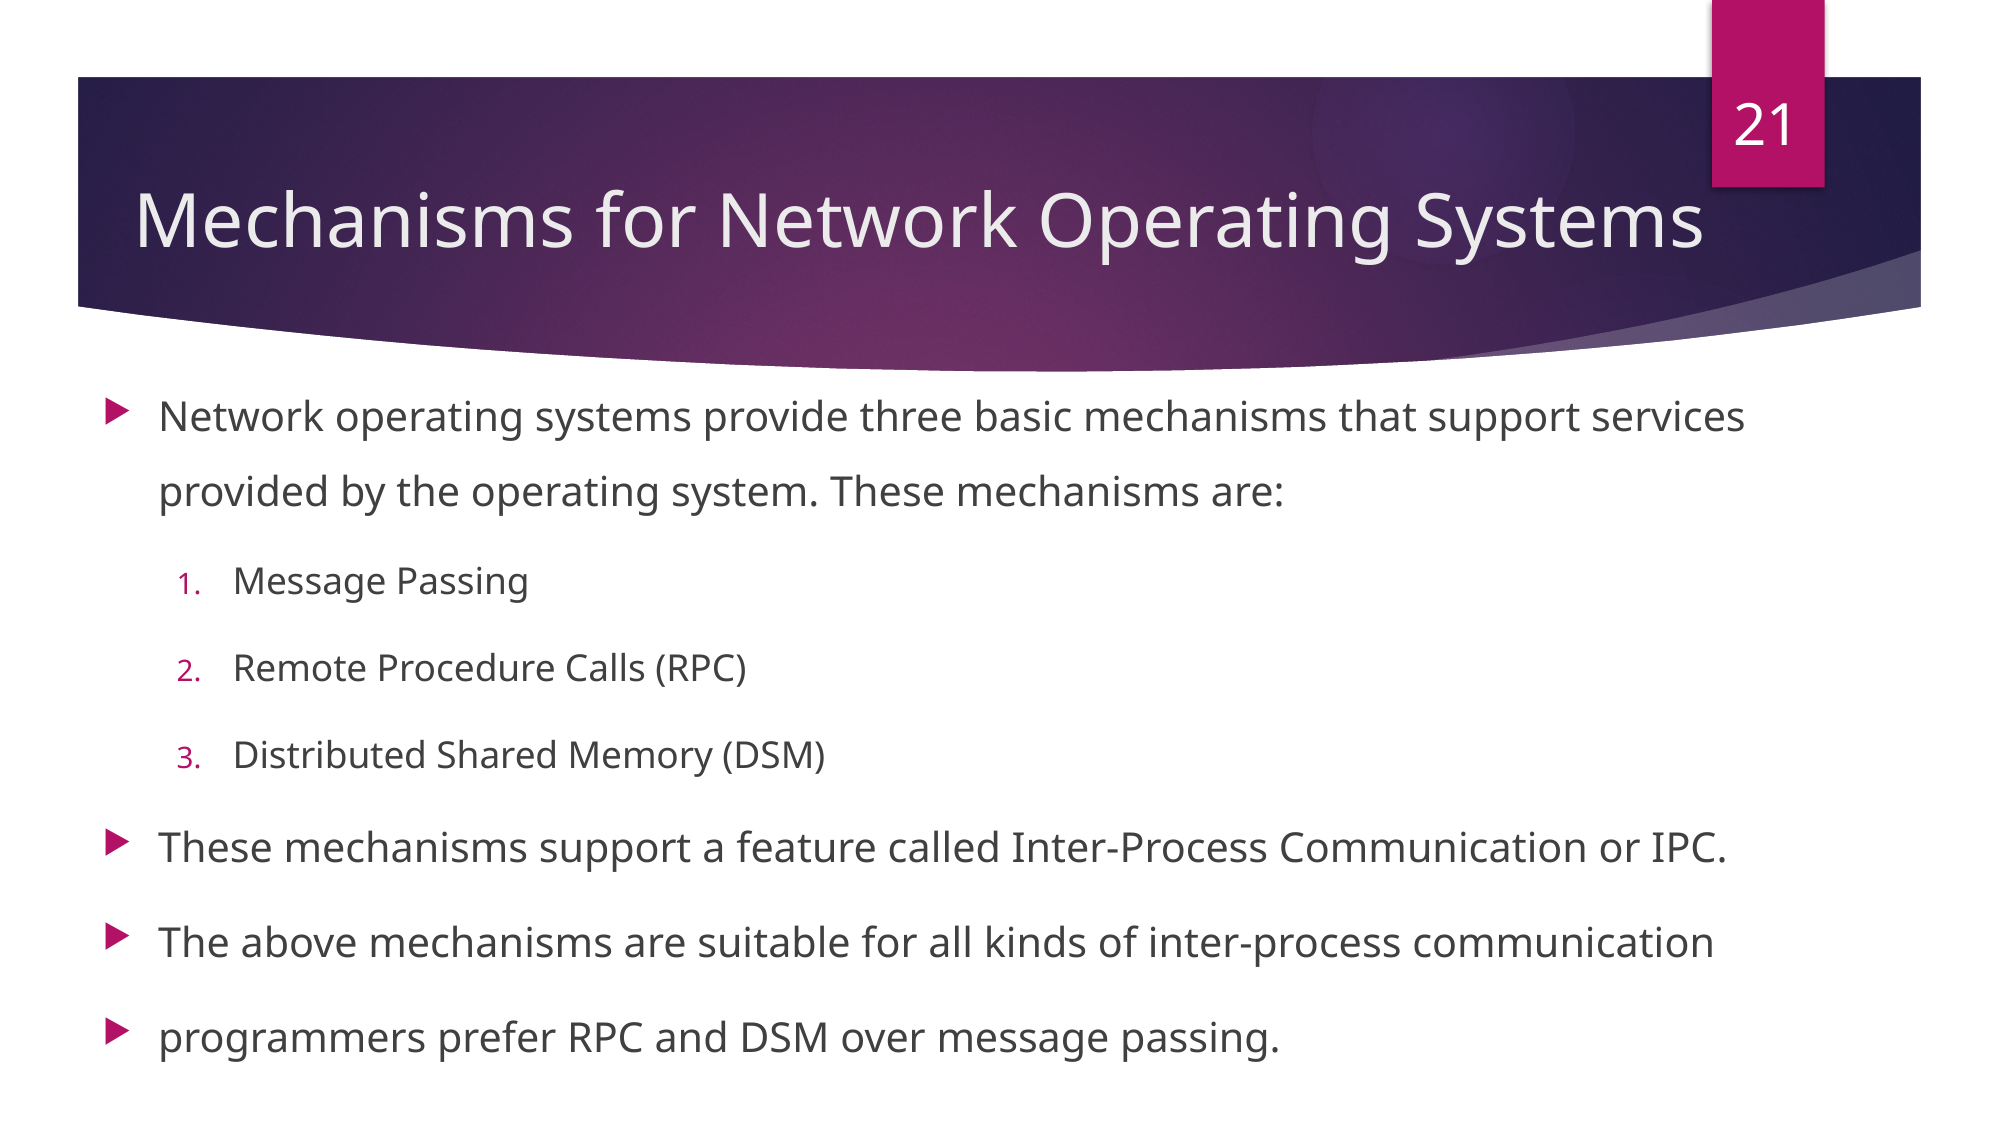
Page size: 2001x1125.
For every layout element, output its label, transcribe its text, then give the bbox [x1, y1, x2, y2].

slide_number 21 [1698, 48, 1836, 175]
list Network operating systems provide three basic mechanisms that support services provided by the operating system. These mechanisms are: Message Passing Remote Procedure Calls (RPC) Distributed Shared Memory (DSM) These mechanisms support a feature called Inter-Process Communication or IPC. The above mechanisms are suitable for all kinds of inter-process communication programmers prefer RPC and DSM over message passing. [87, 358, 1830, 1075]
title Mechanisms for Network Operating Systems [118, 159, 1803, 276]
